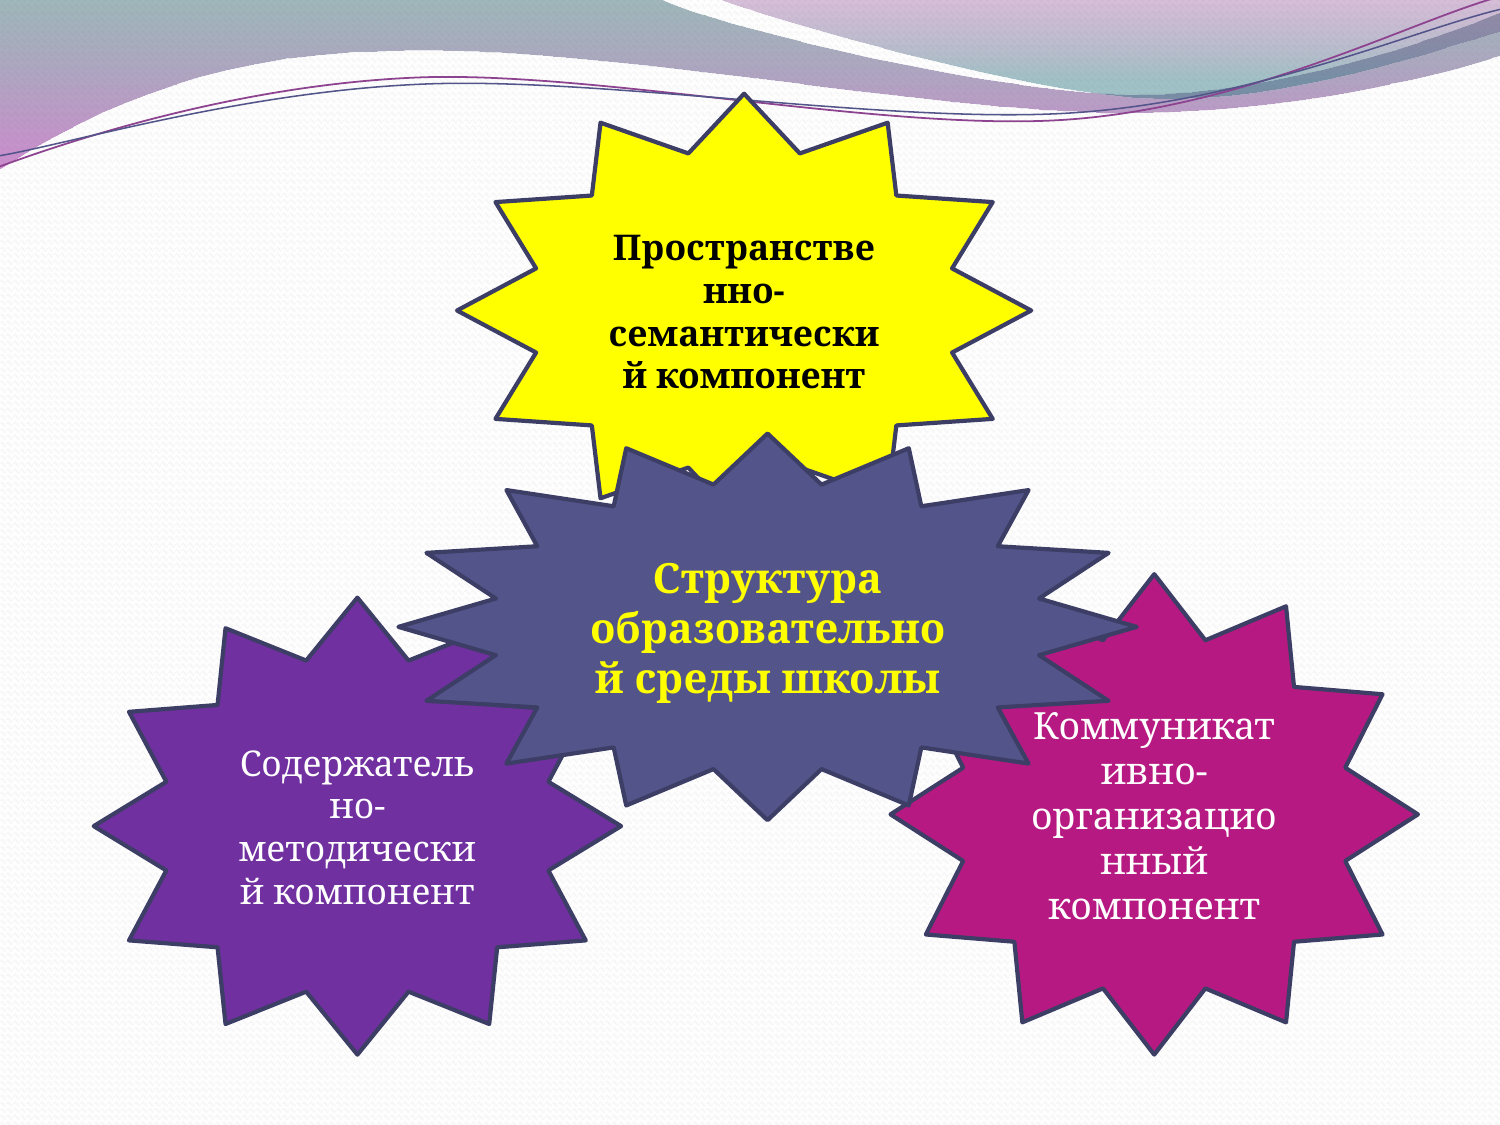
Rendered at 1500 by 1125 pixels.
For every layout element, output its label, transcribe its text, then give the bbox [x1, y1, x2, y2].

text_box Пространственно-семантический компонент [454, 91, 1034, 501]
text_box Содержательно-методический компонент [91, 595, 624, 1057]
text_box Коммуникативно-организационный компонент [888, 572, 1421, 1057]
text_box Структура образовательной среды школы [396, 431, 1139, 822]
